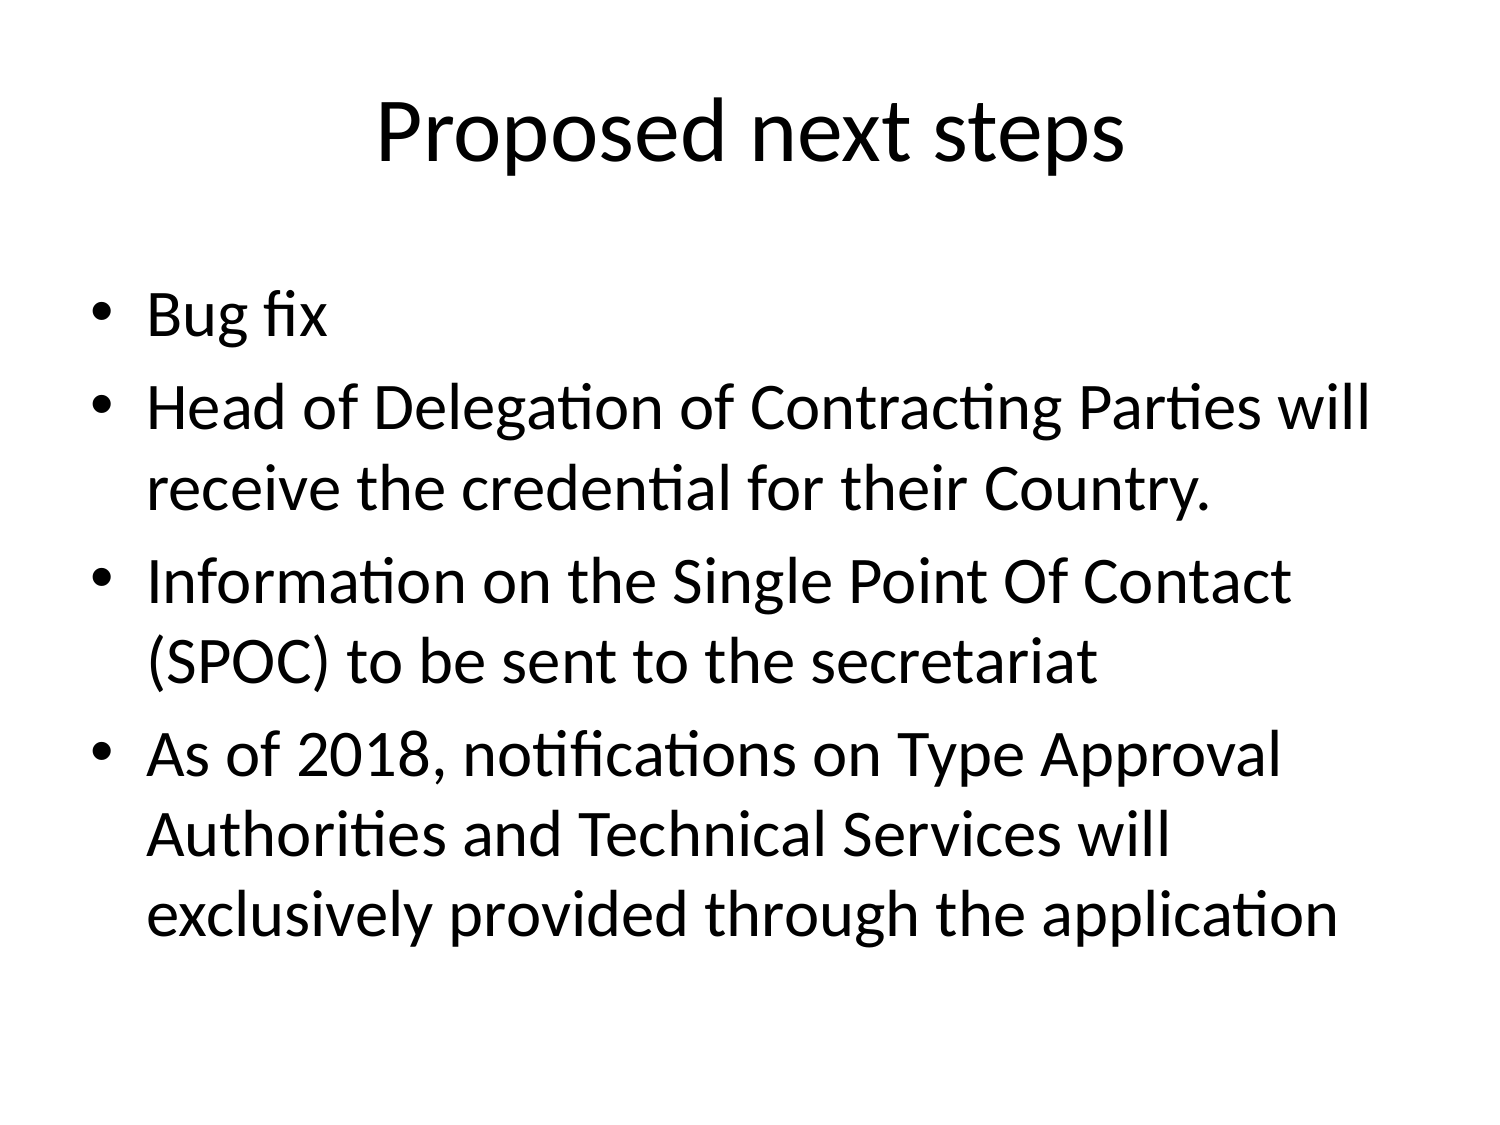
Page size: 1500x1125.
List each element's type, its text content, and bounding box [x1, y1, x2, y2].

title Proposed next steps [76, 30, 1427, 219]
list Bug fix Head of Delegation of Contracting Parties will receive the credential for their Country. Information on the Single Point Of Contact (SPOC) to be sent to the secretariat As of 2018, notifications on Type Approval Authorities and Technical Services will exclusively provided through the application [75, 262, 1425, 1005]
